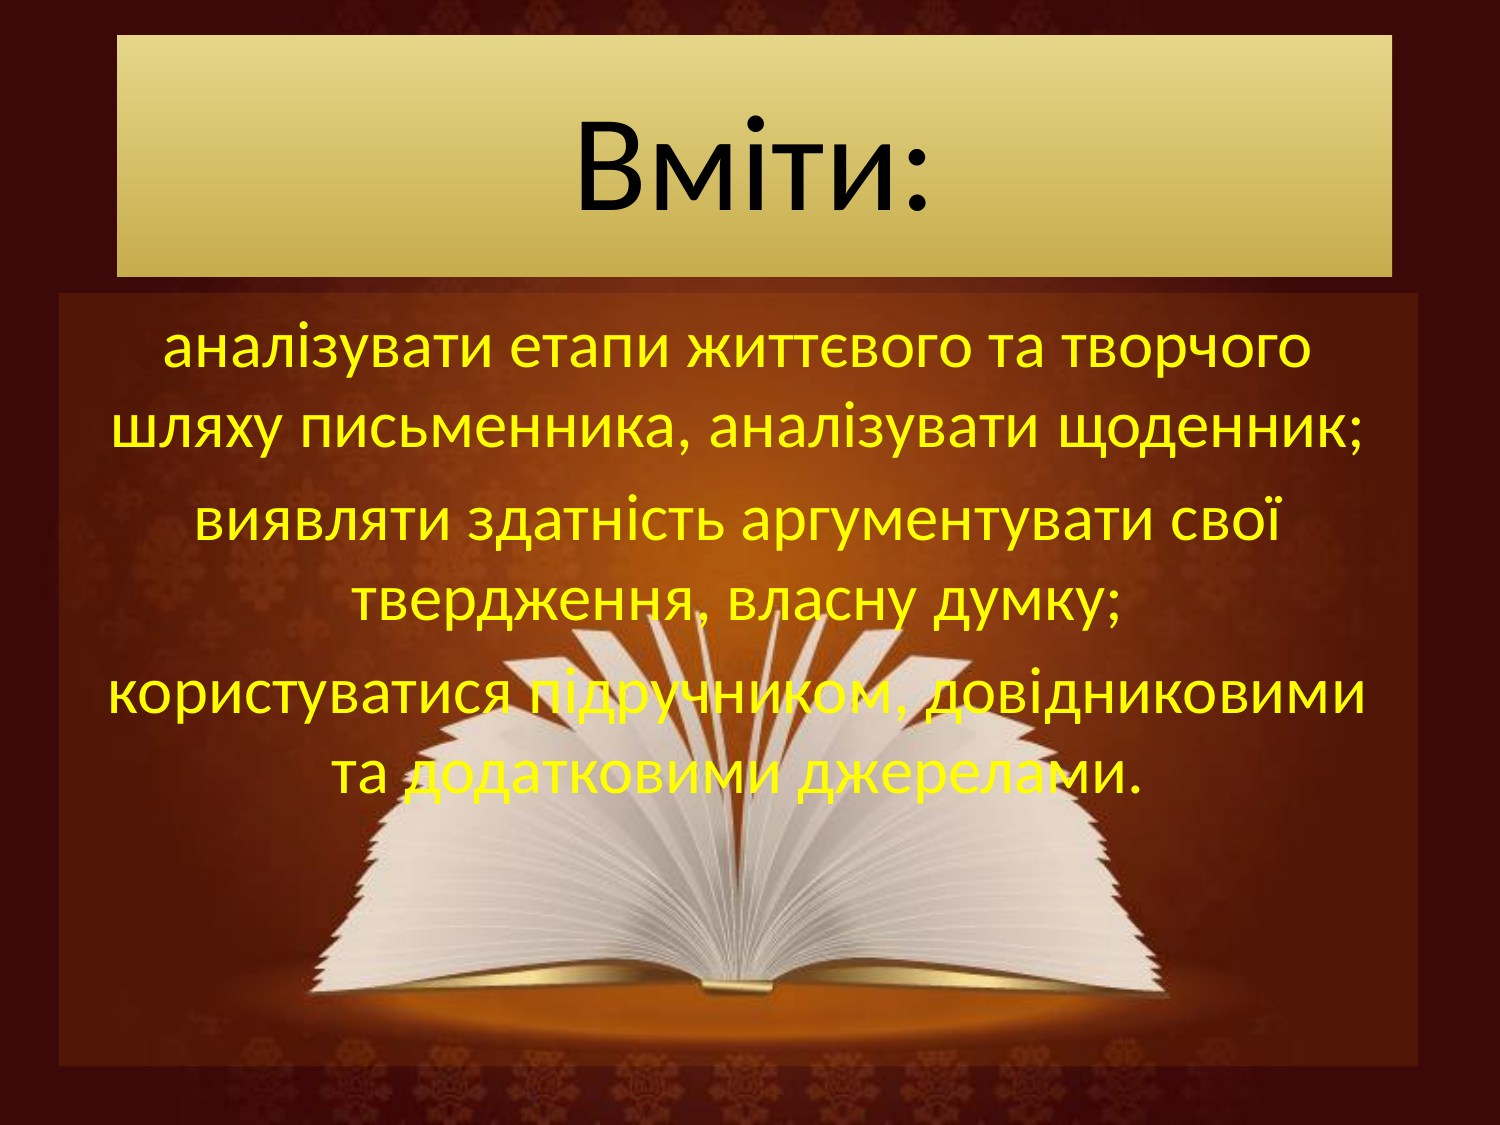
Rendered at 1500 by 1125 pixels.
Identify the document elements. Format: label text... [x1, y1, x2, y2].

title Вміти: [116, 34, 1393, 277]
picture [0, 0, 1500, 1125]
subtitle аналізувати етапи життєвого та творчого шляху письменника, аналізувати щоденник; виявляти здатність аргументувати свої твердження, власну думку; користуватися підручником, довідниковими та додатковими джерелами. [58, 292, 1419, 1067]
